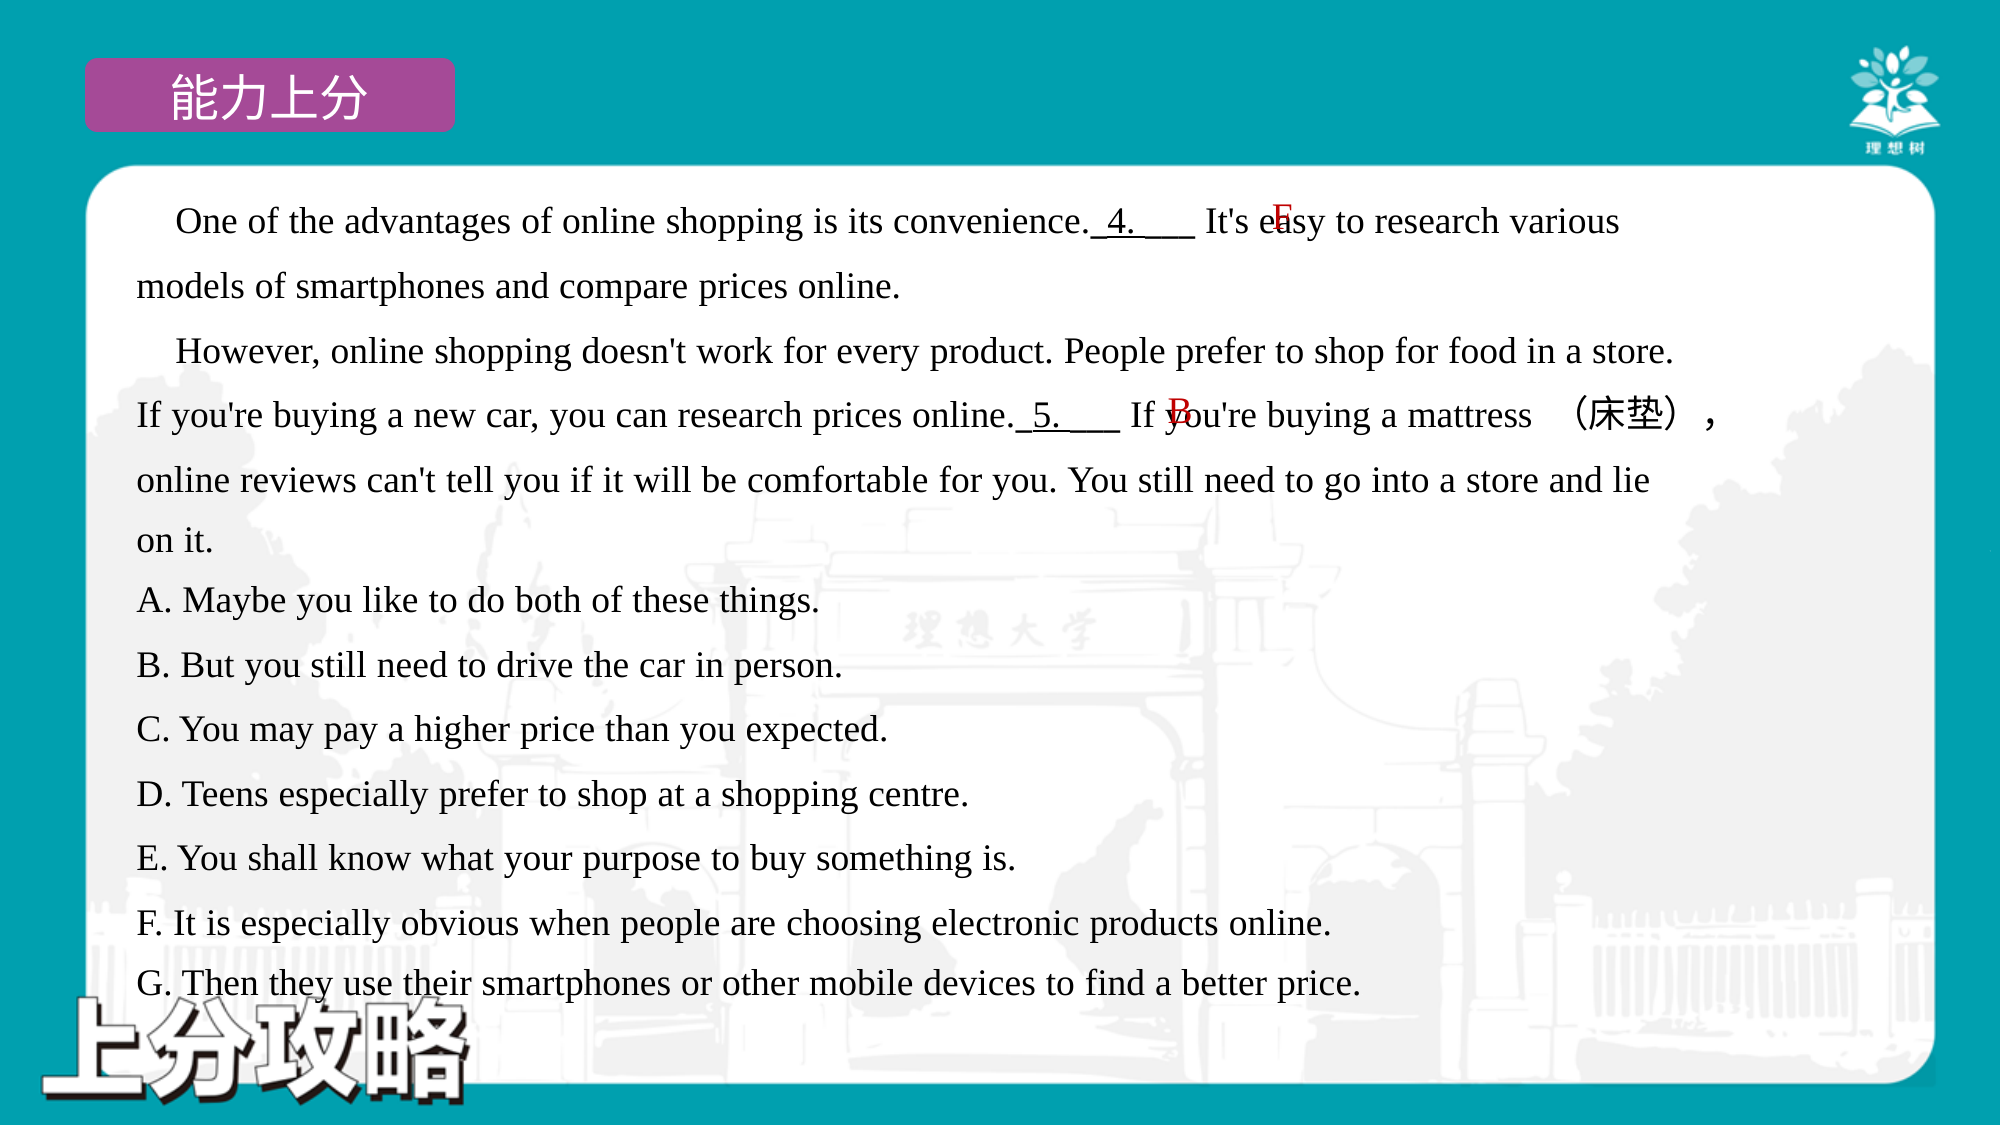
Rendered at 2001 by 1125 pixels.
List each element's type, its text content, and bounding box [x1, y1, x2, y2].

text_box B [1154, 366, 1207, 425]
picture [0, 0, 2000, 1125]
text_box A. Maybe you like to do both of these things. B. But you still need to drive the car in person. C. You may pay a higher price than you expected. D. Teens especially prefer to shop at a shopping centre. E. You shall know what your purpose to buy something is. F. It is especially obvious when people are choosing electronic products online. G. Then they use their smartphones or other mobile devices to find a better price.#7 [136, 555, 1865, 997]
text_box F [1258, 172, 1307, 231]
text_box One of the advantages of online shopping is its convenience._4. ___ It's easy to research various models of smartphones and compare prices online. However, online shopping doesn't work for every product. People prefer to shop for food in a store. If you're buying a new car, you can research prices online._5. ___ If you're buying a mattress （床垫）， online reviews can't tell you if it will be comfortable for you. You still need to go into a store and lie on it.#7 [136, 176, 1865, 554]
